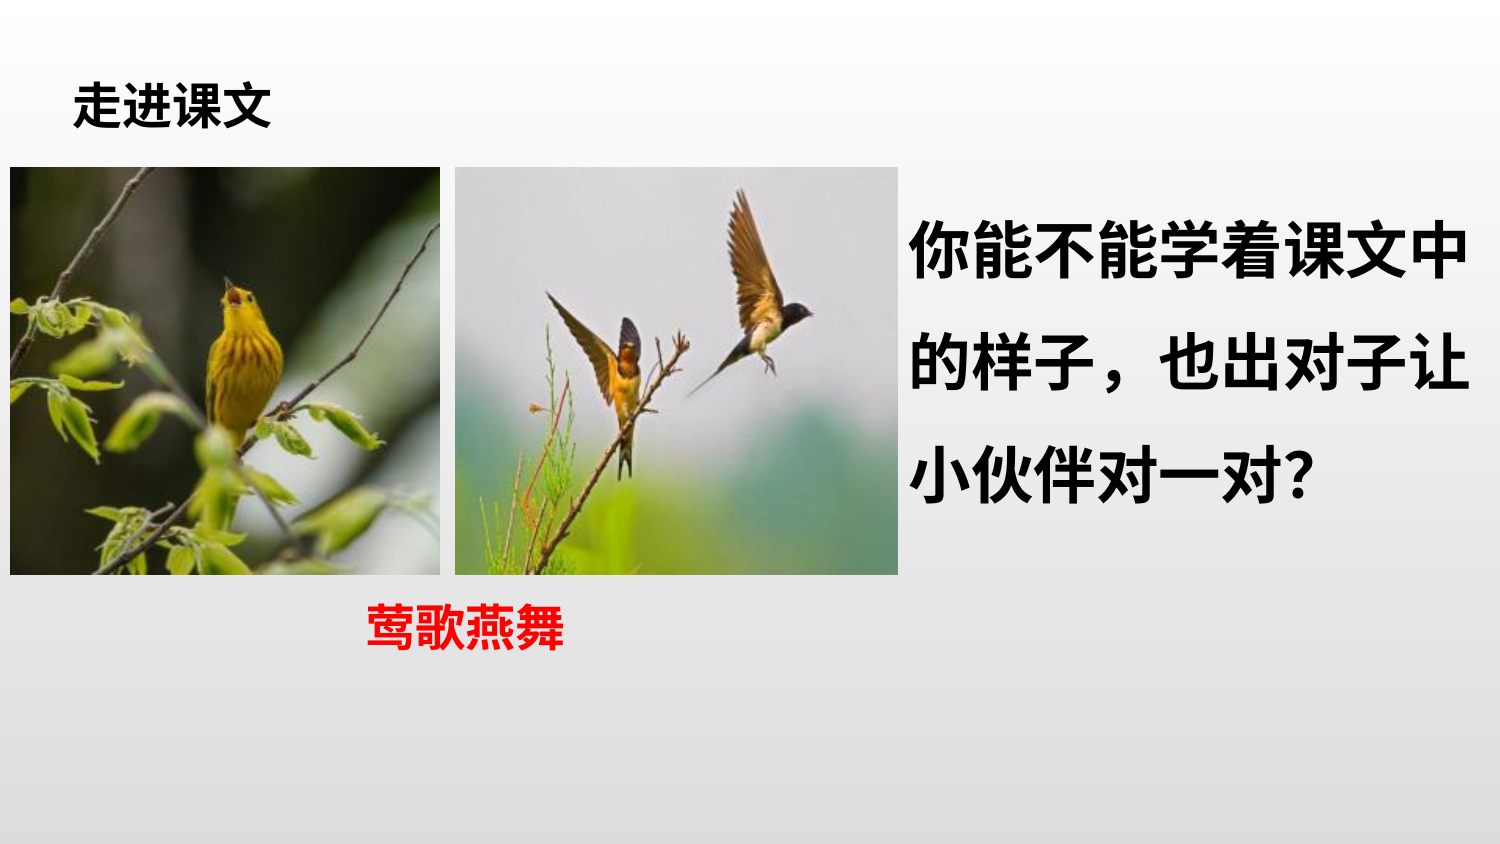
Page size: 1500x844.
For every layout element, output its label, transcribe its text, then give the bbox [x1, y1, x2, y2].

picture [454, 167, 898, 575]
picture [10, 167, 440, 575]
text_box 莺歌燕舞 [354, 590, 578, 662]
text_box 走进课文 [61, 68, 510, 140]
text_box 你能不能学着课文中的样子，也出对子让小伙伴对一对？ [898, 167, 1489, 517]
